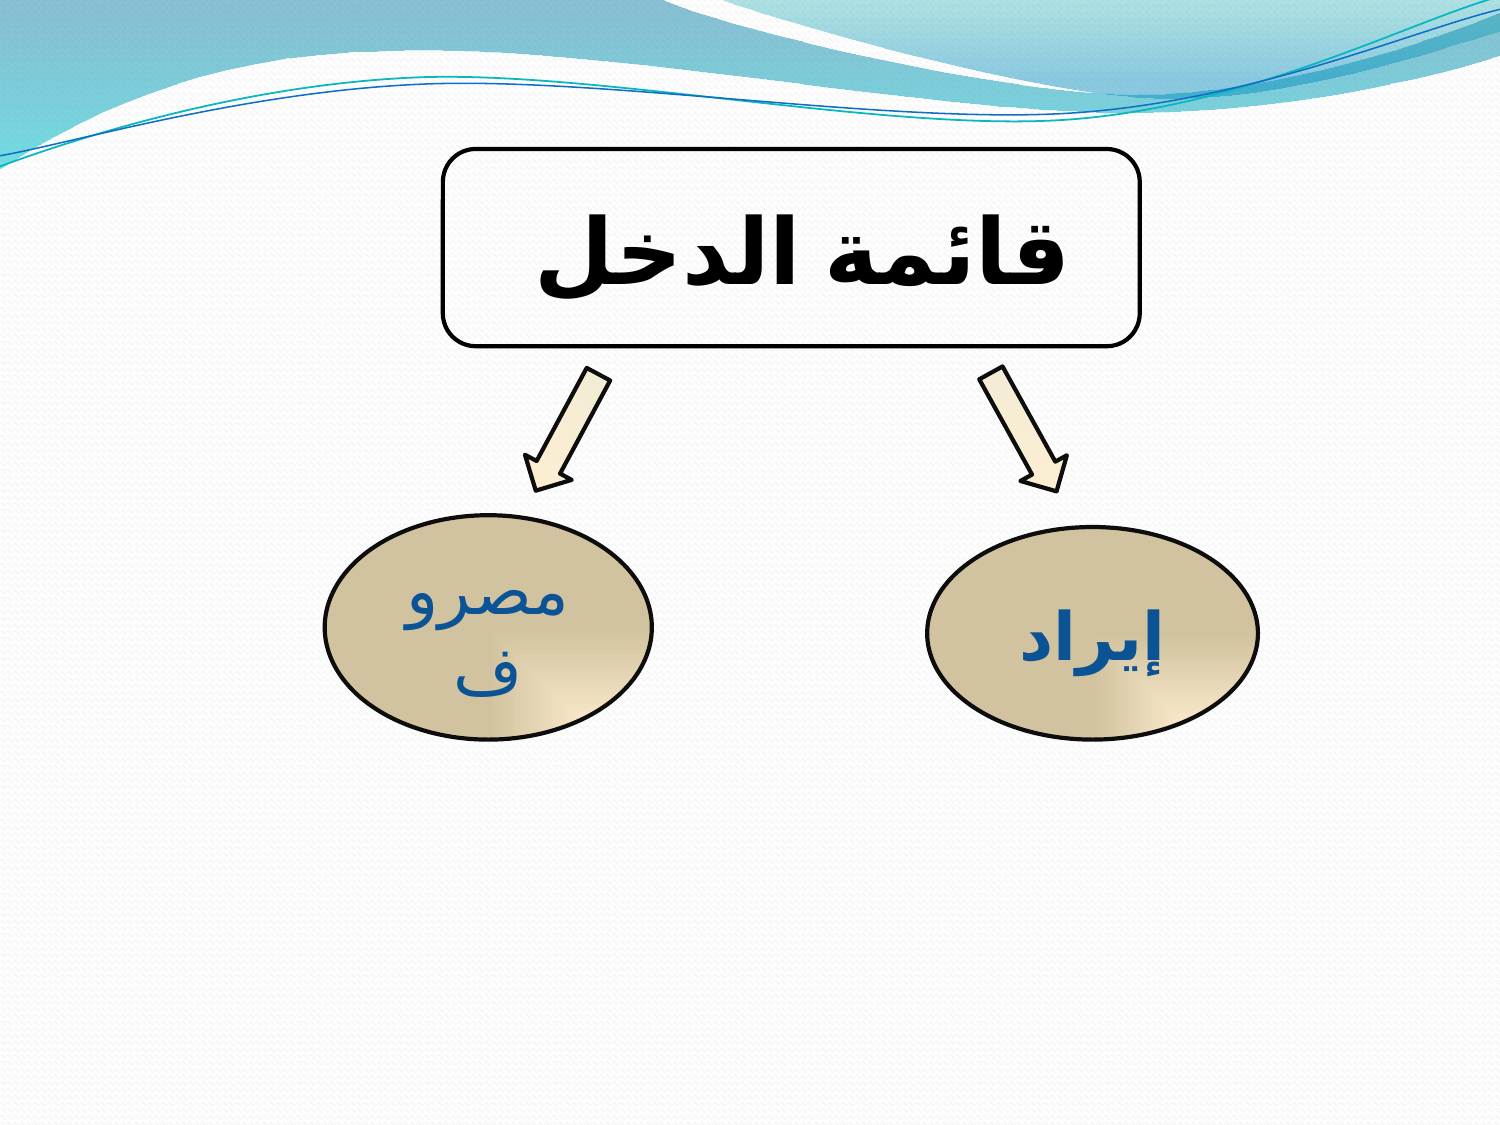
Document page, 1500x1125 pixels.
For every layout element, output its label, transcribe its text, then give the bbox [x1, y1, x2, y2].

text_box قائمة الدخل [440, 146, 1142, 349]
text_box إيراد [925, 524, 1261, 742]
text_box مصروف [322, 513, 654, 742]
text_box [977, 364, 1069, 494]
text_box [522, 365, 613, 493]
